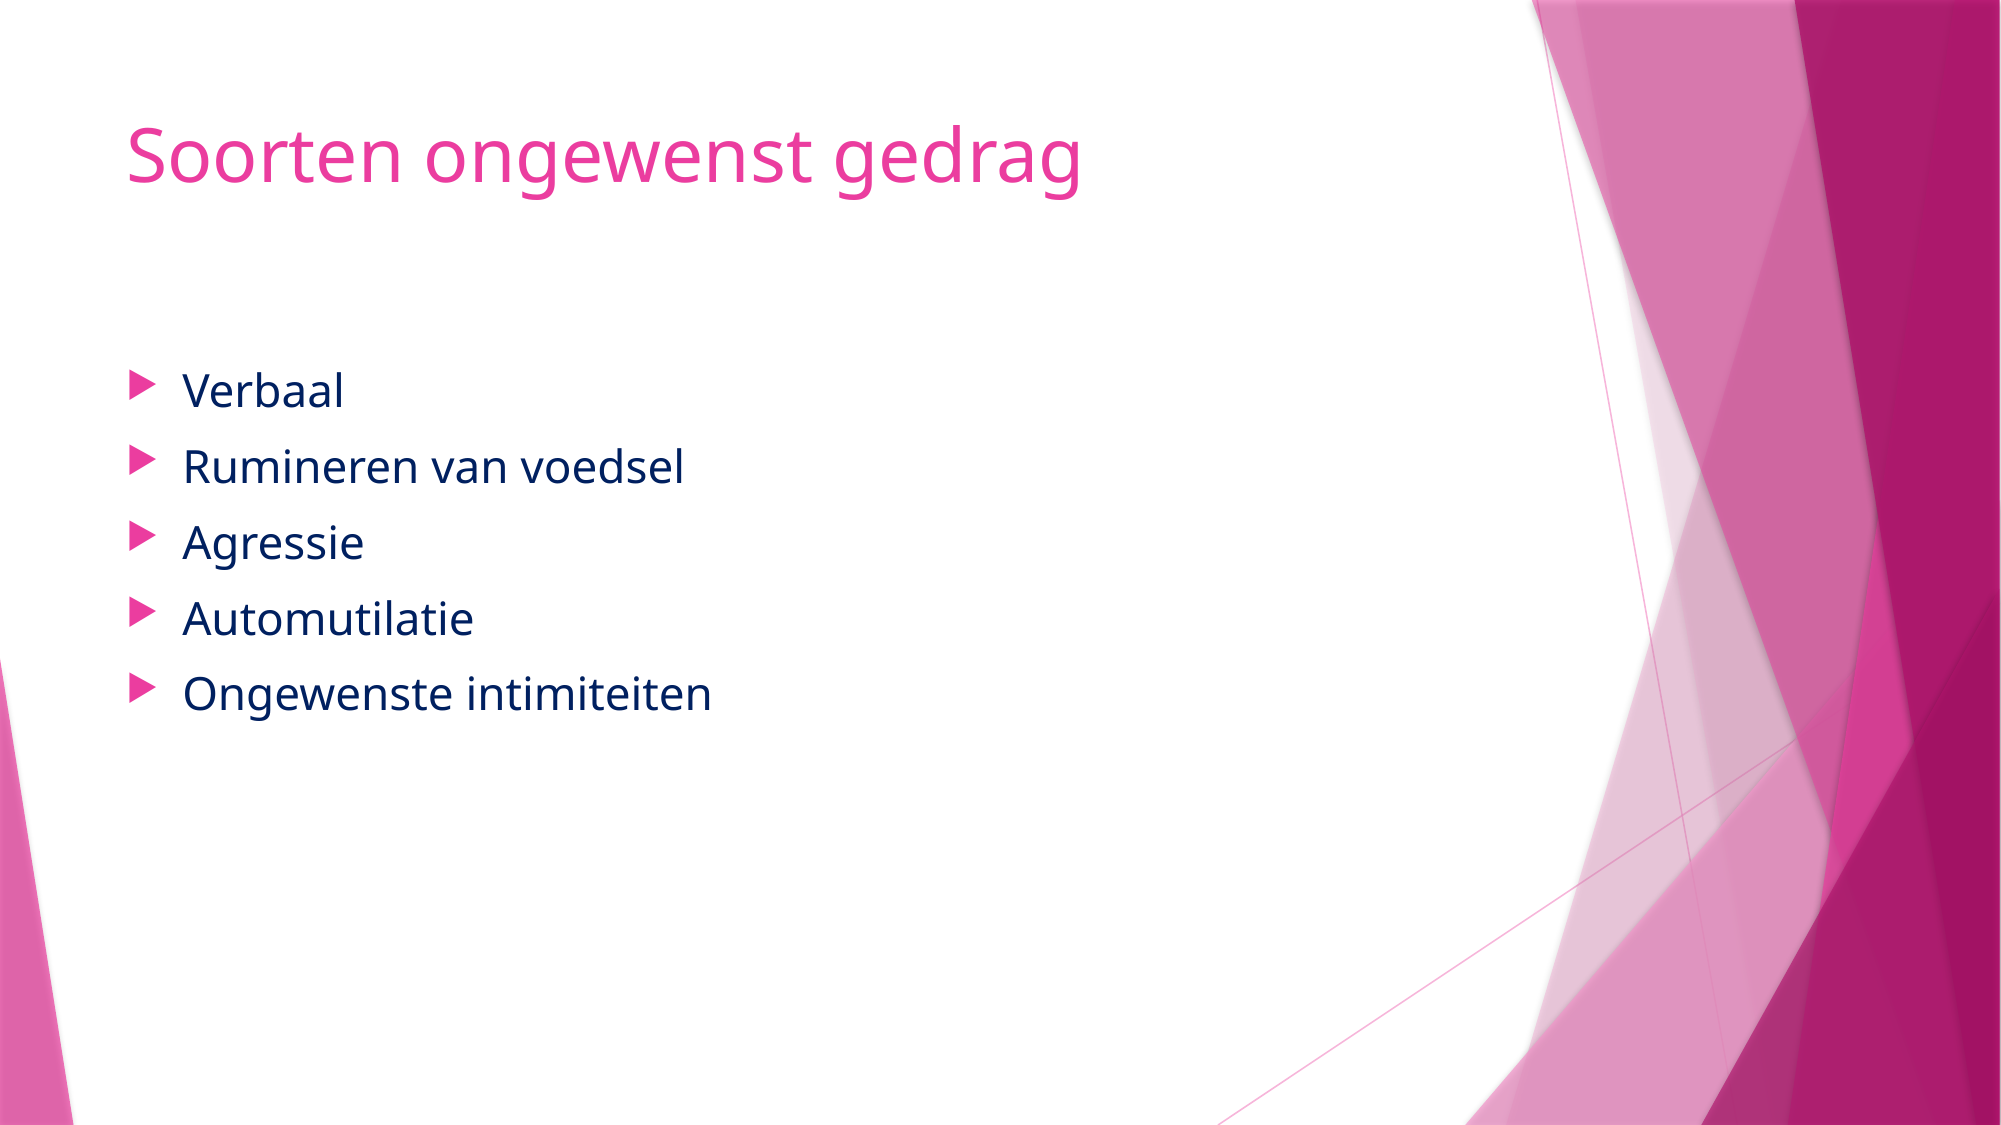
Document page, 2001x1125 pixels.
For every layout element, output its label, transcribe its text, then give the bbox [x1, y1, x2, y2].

title Soorten ongewenst gedrag [111, 99, 1522, 317]
list Verbaal Rumineren van voedsel Agressie Automutilatie Ongewenste intimiteiten [111, 354, 1522, 992]
